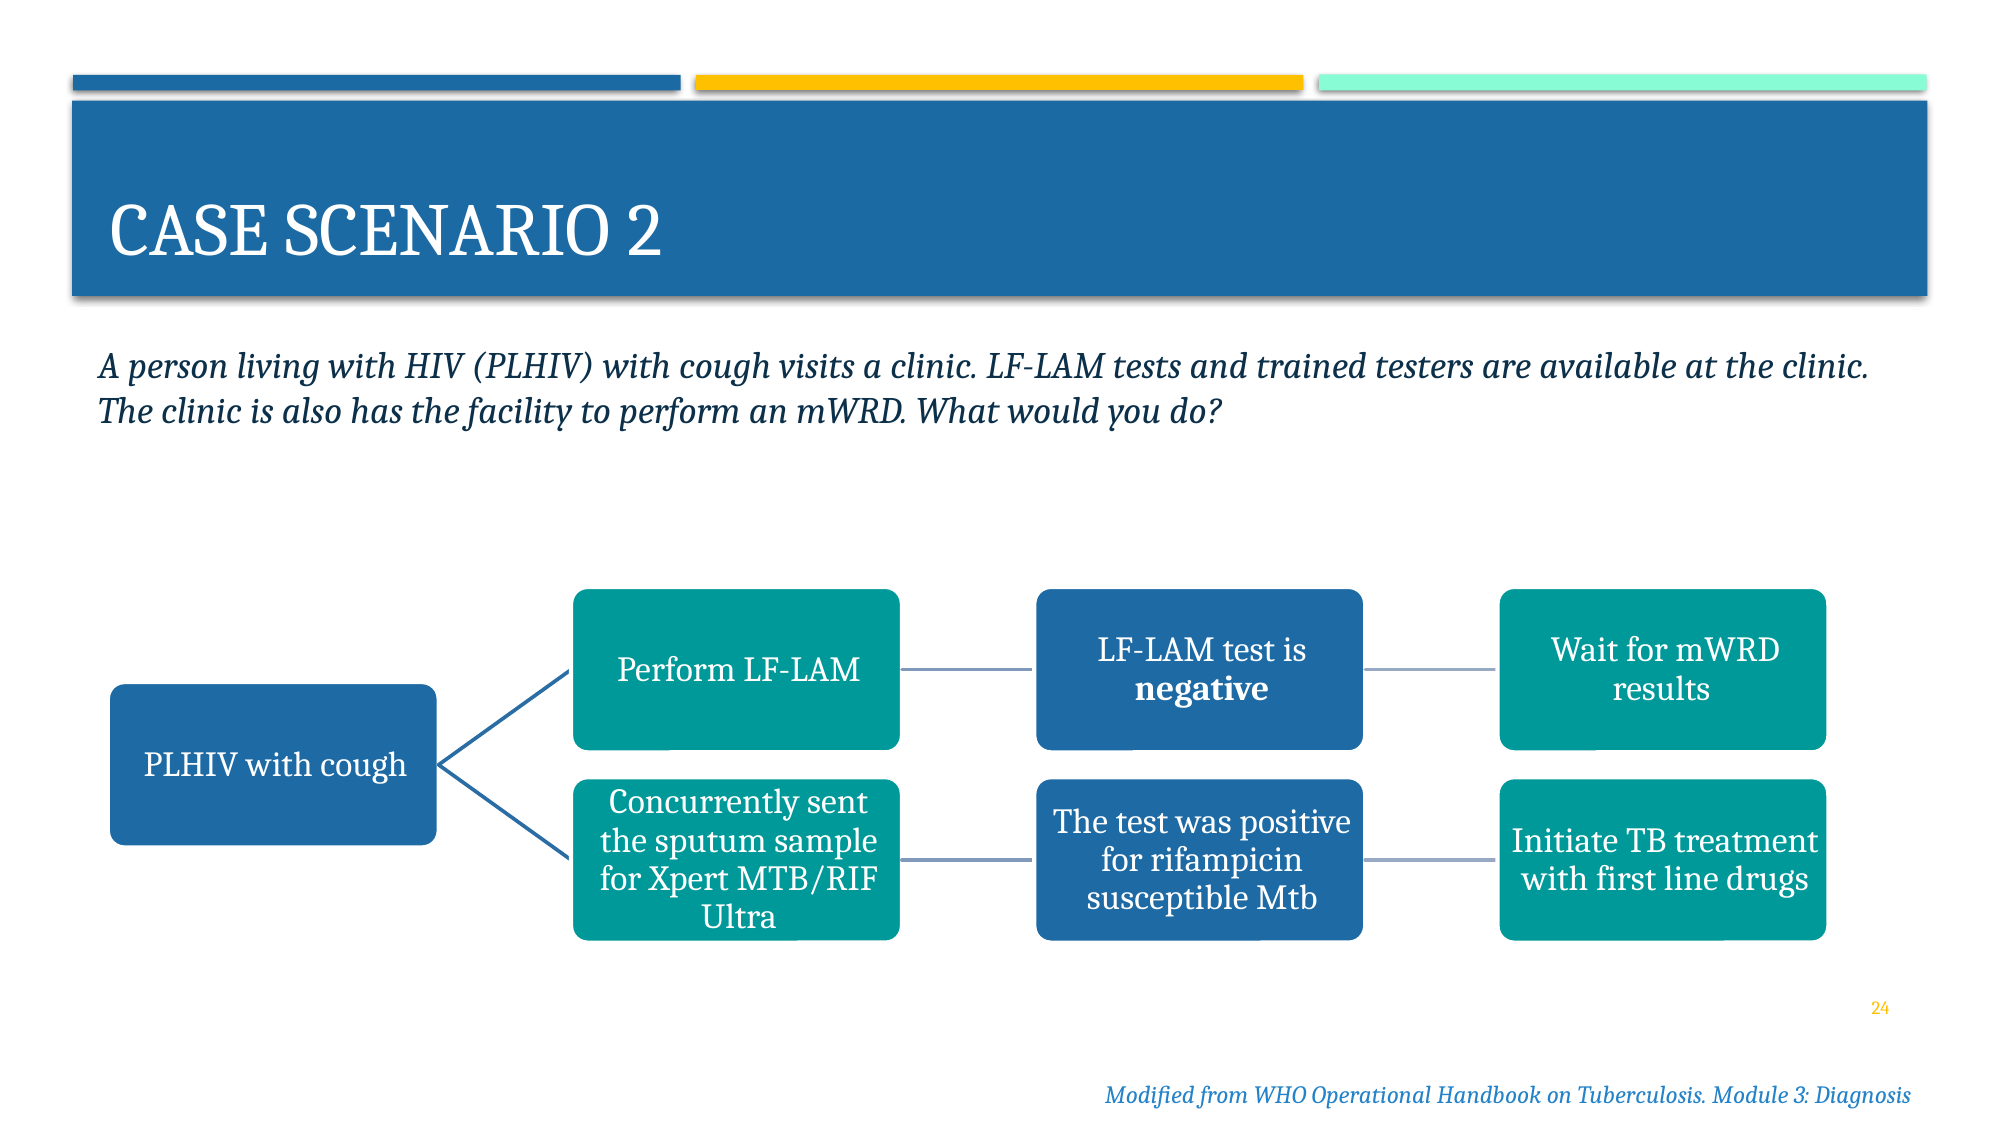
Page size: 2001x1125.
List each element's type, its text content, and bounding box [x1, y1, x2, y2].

list A person living with HIV (PLHIV) with cough visits a clinic. LF-LAM tests and trained testers are available at the clinic. The clinic is also has the facility to perform an mWRD. What would you do? [83, 313, 1893, 523]
slide_number 24 [1836, 977, 1905, 1037]
text_box Modified from WHO Operational Handbook on Tuberculosis. Module 3: Diagnosis [1089, 1071, 1928, 1117]
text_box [107, 453, 1830, 1076]
title Case scenario 2 [95, 112, 1881, 279]
